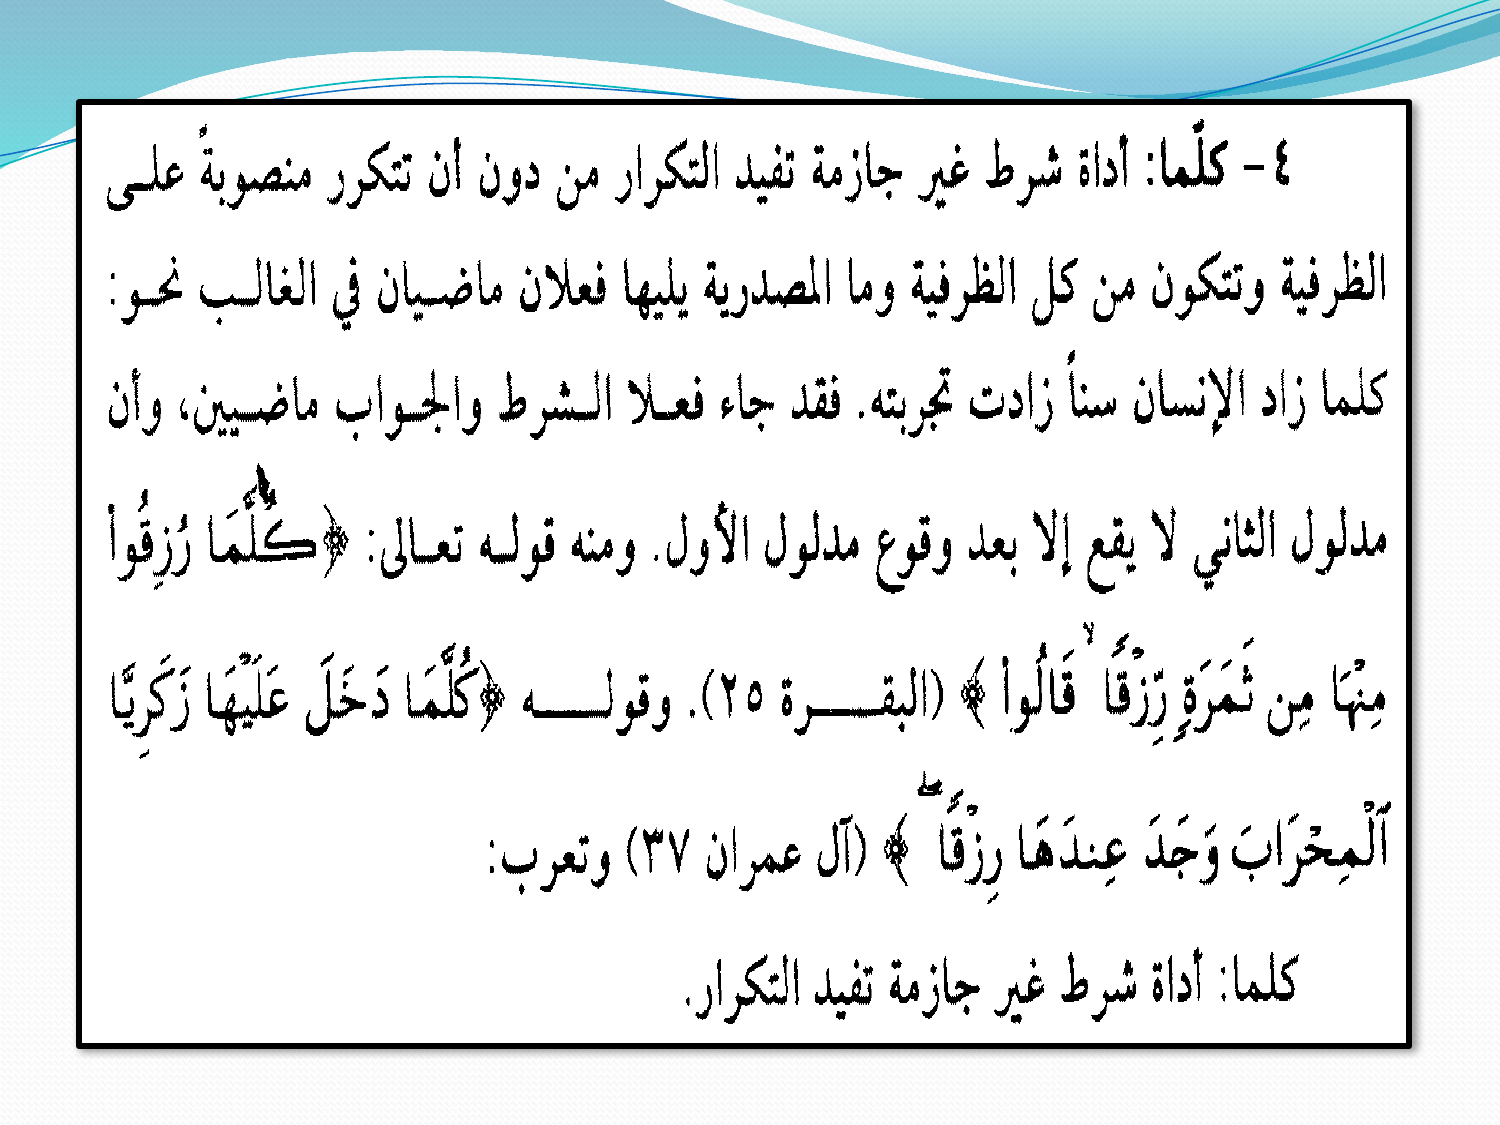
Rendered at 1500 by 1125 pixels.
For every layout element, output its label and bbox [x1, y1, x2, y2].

list [81, 105, 1407, 1044]
